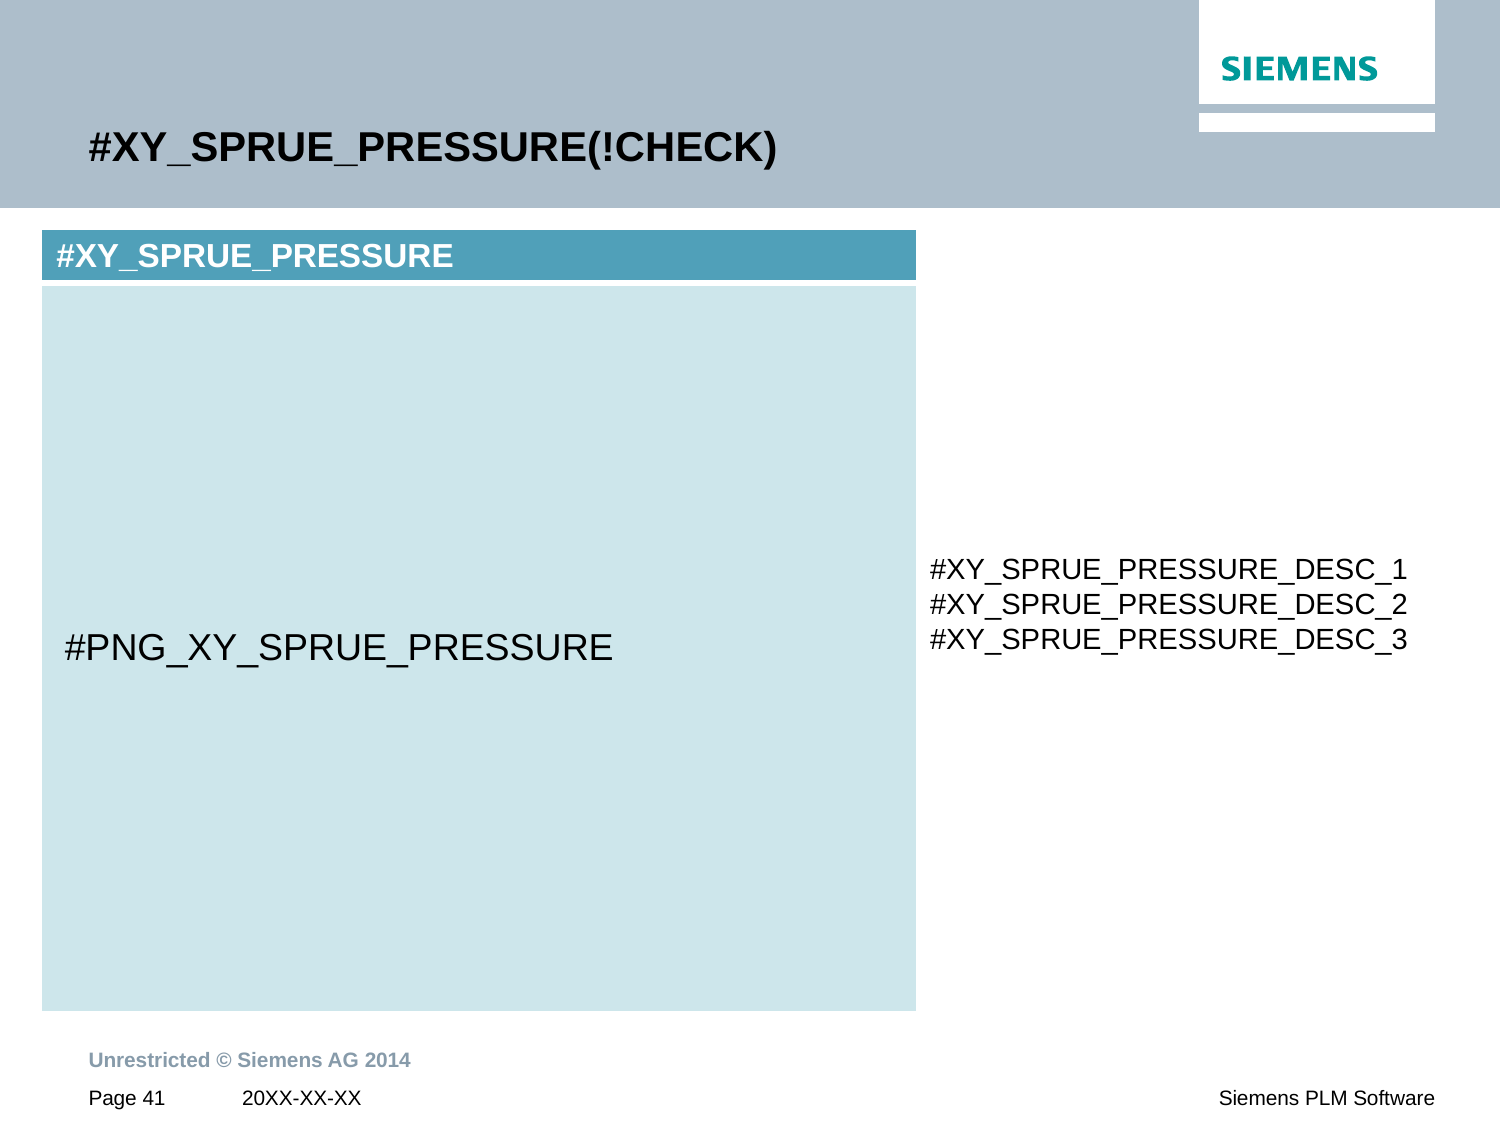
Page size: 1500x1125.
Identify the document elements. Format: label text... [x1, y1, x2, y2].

text_box #PNG_XY_SPRUE_PRESSURE [64, 302, 892, 988]
table_cell [42, 286, 916, 1011]
text_box #XY_SPRUE_PRESSURE_DESC_1 #XY_SPRUE_PRESSURE_DESC_2 #XY_SPRUE_PRESSURE_DESC_3 [915, 542, 1433, 698]
title #XY_SPRUE_PRESSURE(!CHECK) [0, 0, 1500, 209]
table_header #XY_SPRUE_PRESSURE [42, 230, 916, 280]
